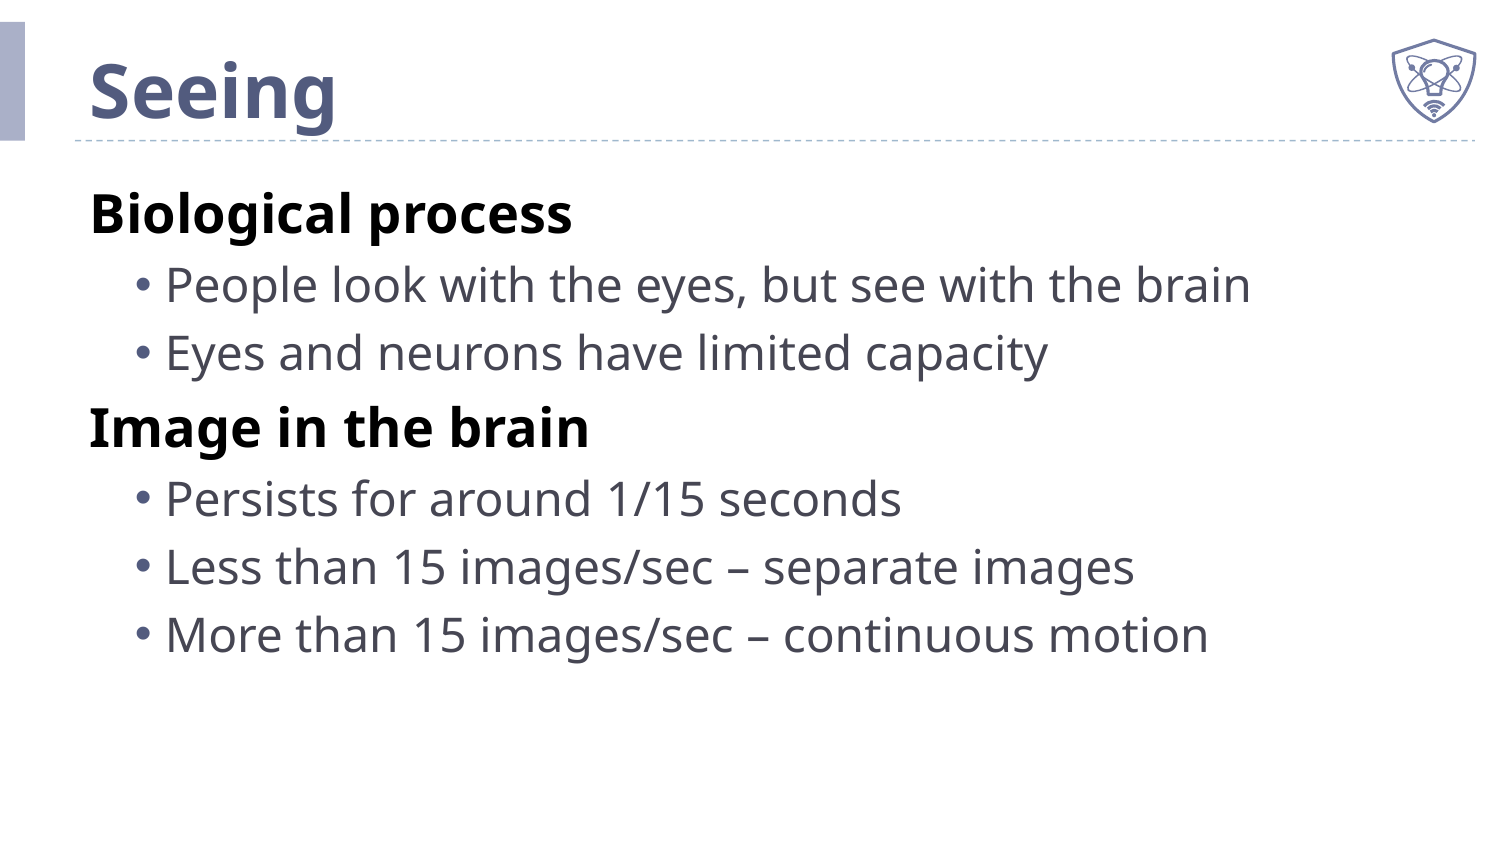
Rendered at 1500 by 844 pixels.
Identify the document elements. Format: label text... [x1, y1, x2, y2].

list Biological process People look with the eyes, but see with the brain Eyes and neurons have limited capacity Image in the brain Persists for around 1/15 seconds Less than 15 images/sec – separate images More than 15 images/sec – continuous motion [75, 171, 1475, 835]
title Seeing [75, 18, 1475, 141]
